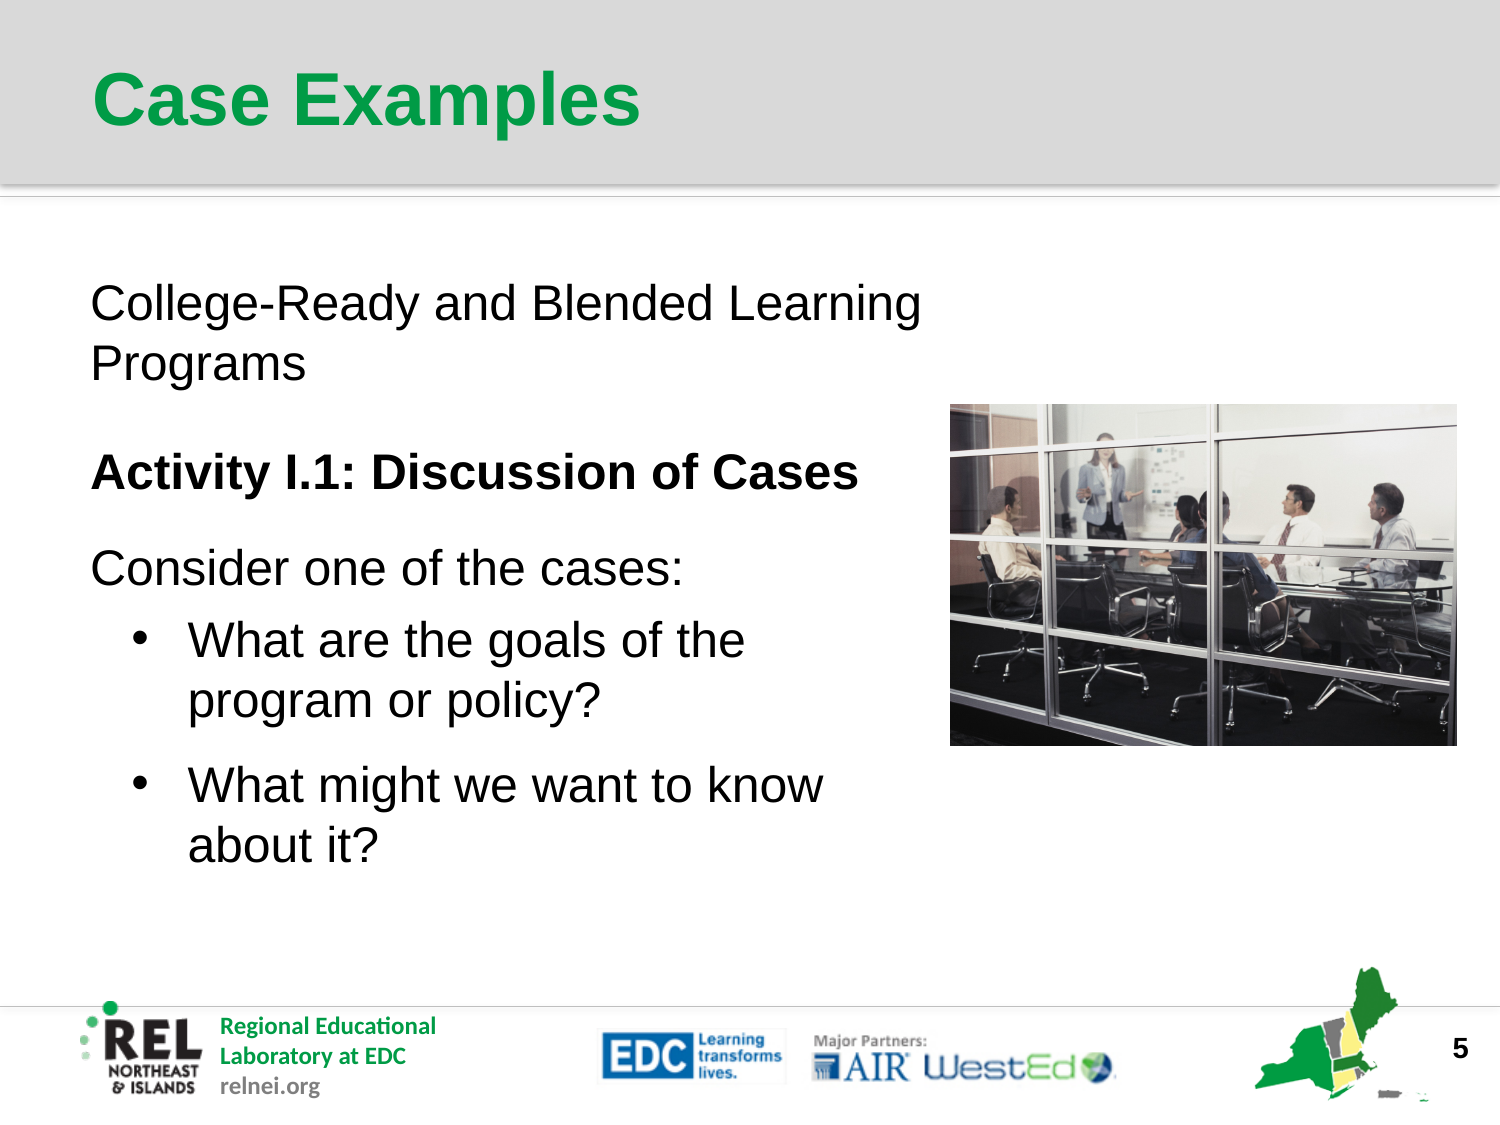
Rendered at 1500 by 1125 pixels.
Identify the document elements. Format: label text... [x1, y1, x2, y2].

title Case Examples [77, 25, 1428, 165]
slide_number 5 [1392, 1017, 1484, 1077]
picture [949, 404, 1457, 747]
picture [80, 1001, 227, 1108]
list College-Ready and Blended Learning Programs Activity I.1: Discussion of Cases Consider one of the cases: What are the goals of the program or policy? What might we want to know about it? [75, 262, 942, 982]
picture [1245, 964, 1442, 1103]
picture [594, 1028, 1138, 1091]
